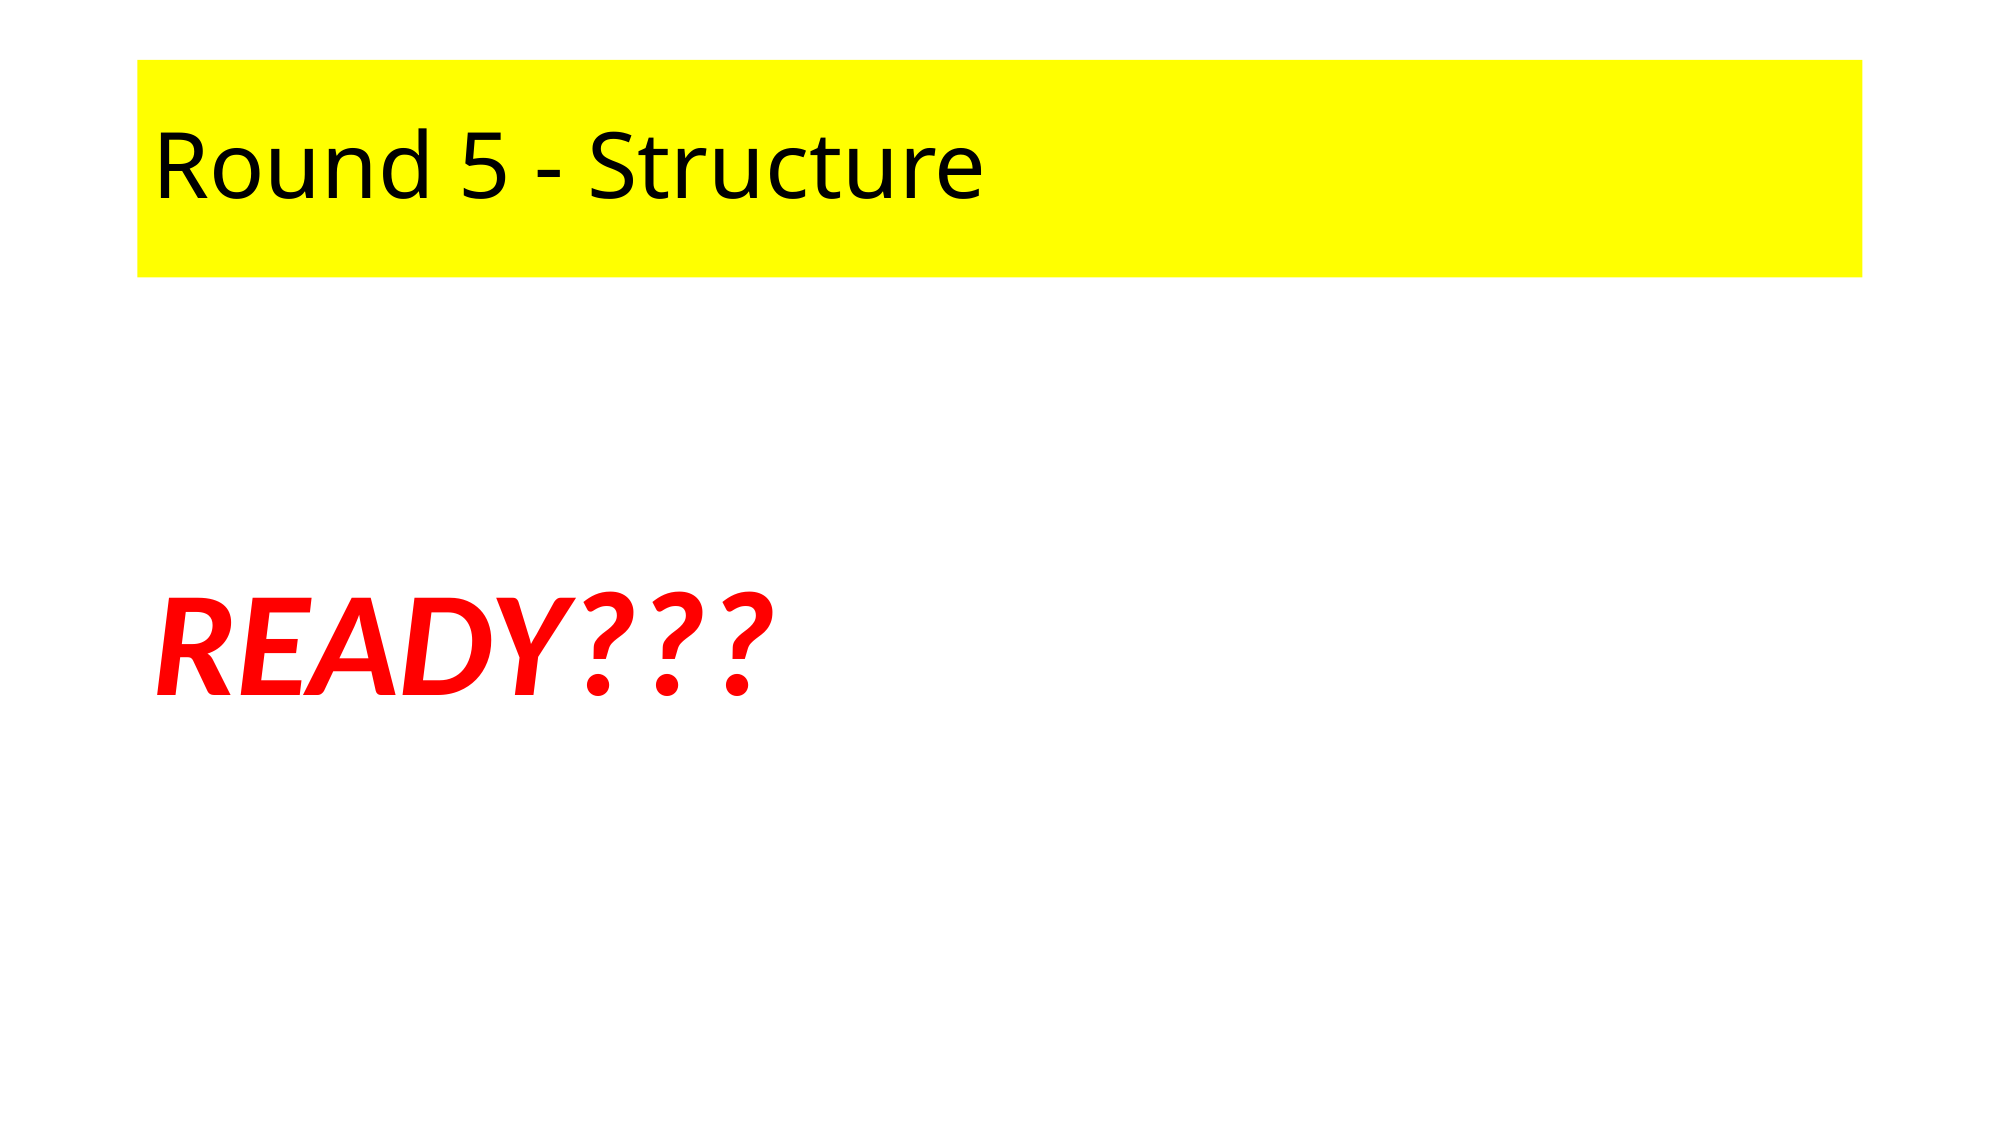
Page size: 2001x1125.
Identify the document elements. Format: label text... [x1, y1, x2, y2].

title Round 5 - Structure [137, 59, 1863, 278]
list READY??? [137, 299, 1863, 1014]
